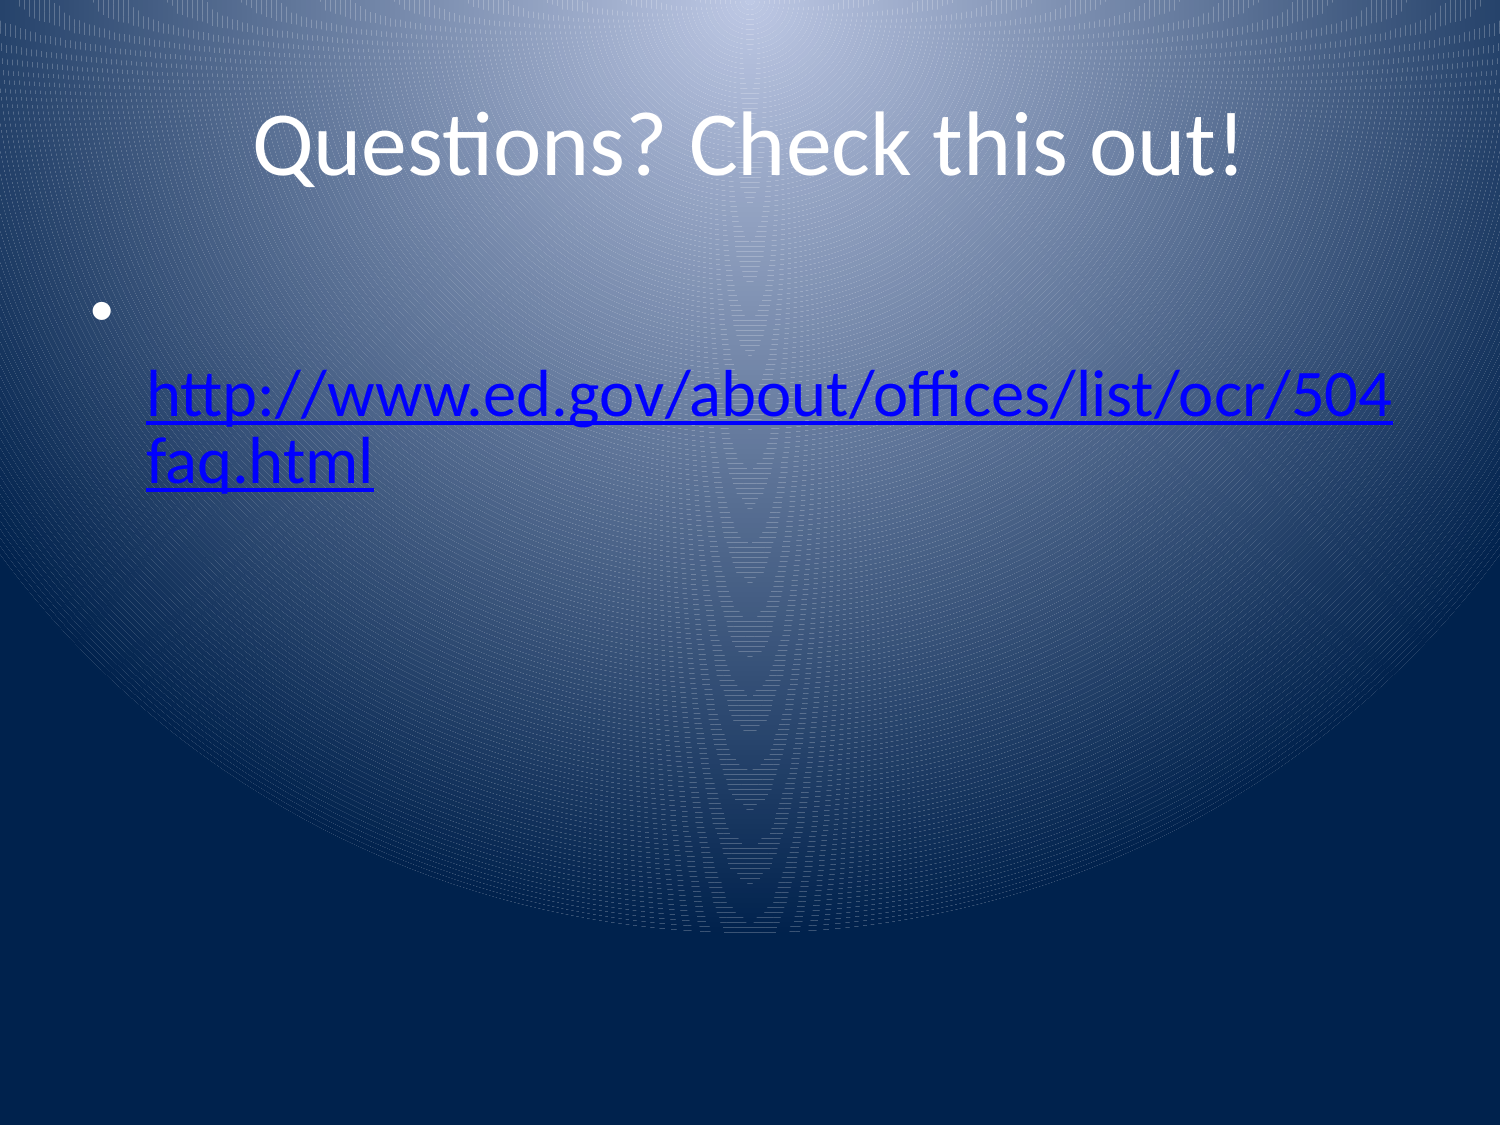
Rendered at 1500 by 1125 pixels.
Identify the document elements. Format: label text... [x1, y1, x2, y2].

title Questions? Check this out! [75, 45, 1425, 233]
list http://www.ed.gov/about/offices/list/ocr/504faq.html [75, 262, 1425, 1005]
